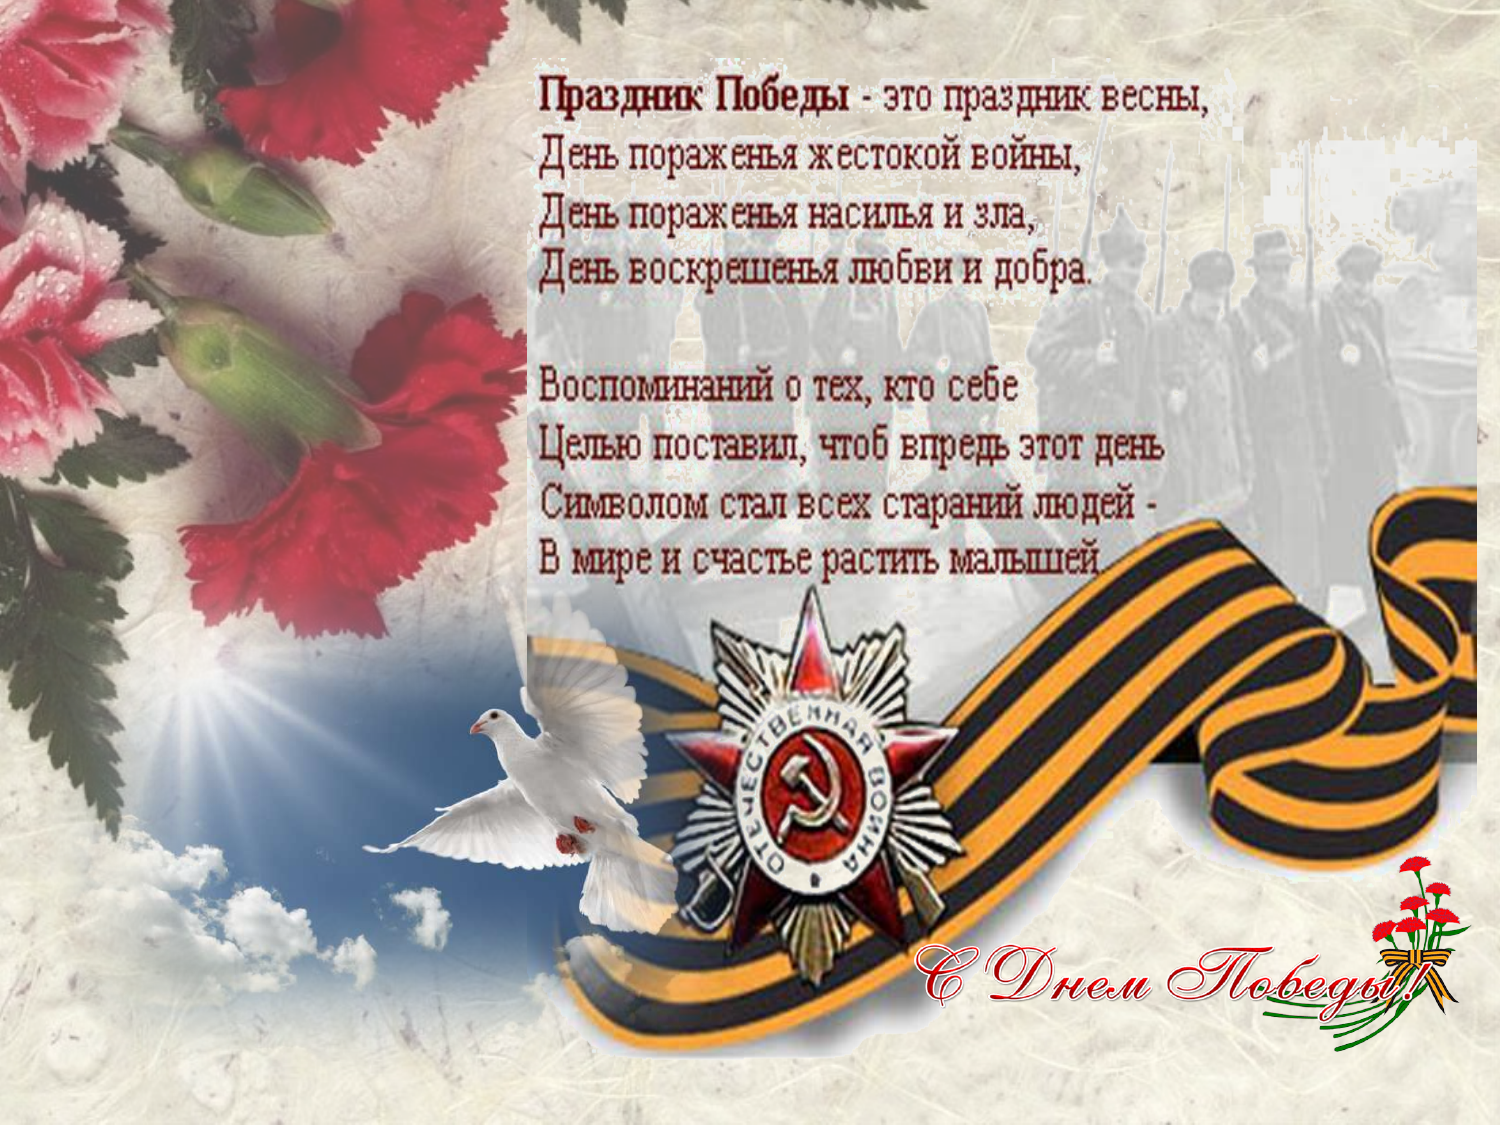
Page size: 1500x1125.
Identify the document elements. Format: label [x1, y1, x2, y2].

picture [34, 58, 1477, 1085]
